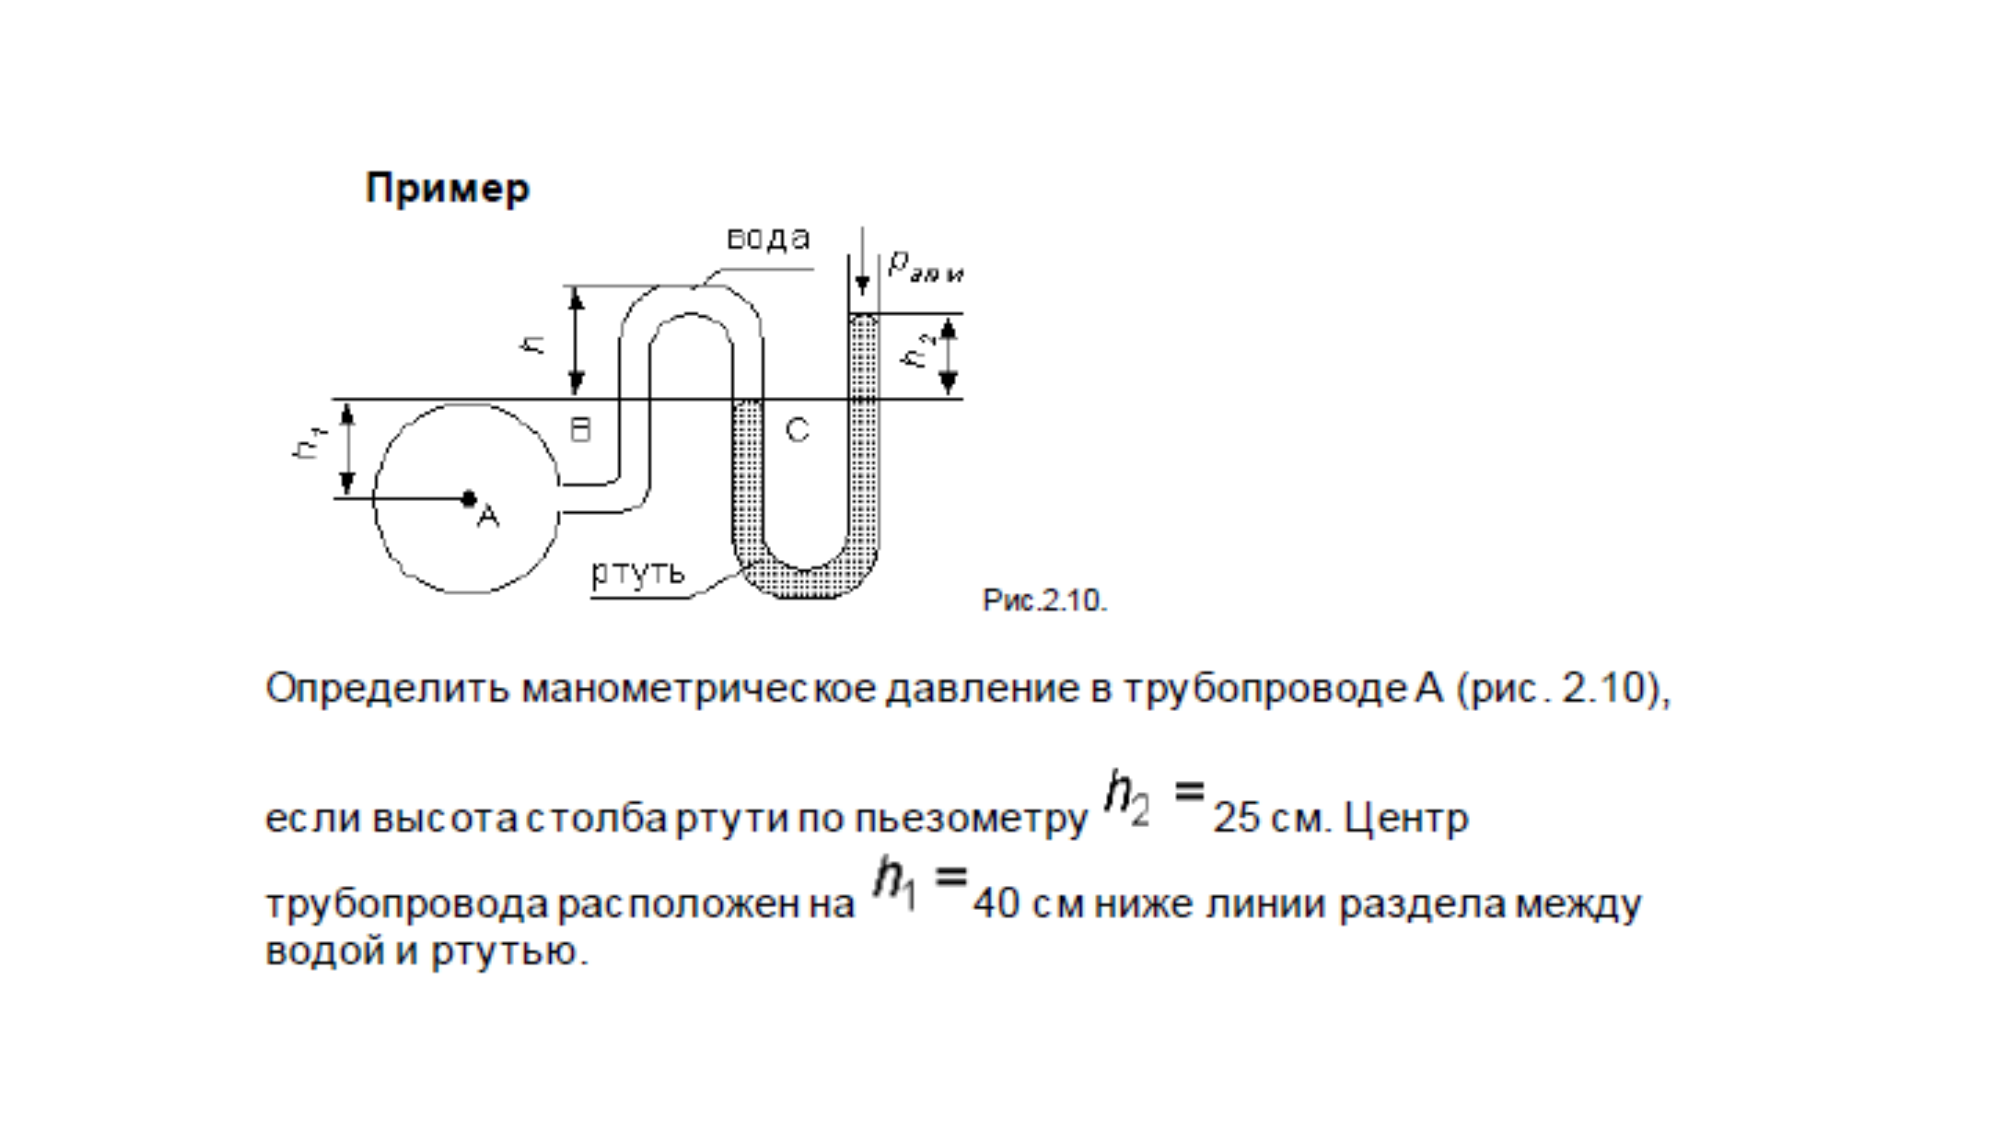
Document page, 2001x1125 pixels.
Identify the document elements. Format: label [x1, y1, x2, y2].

picture [245, 117, 1688, 990]
